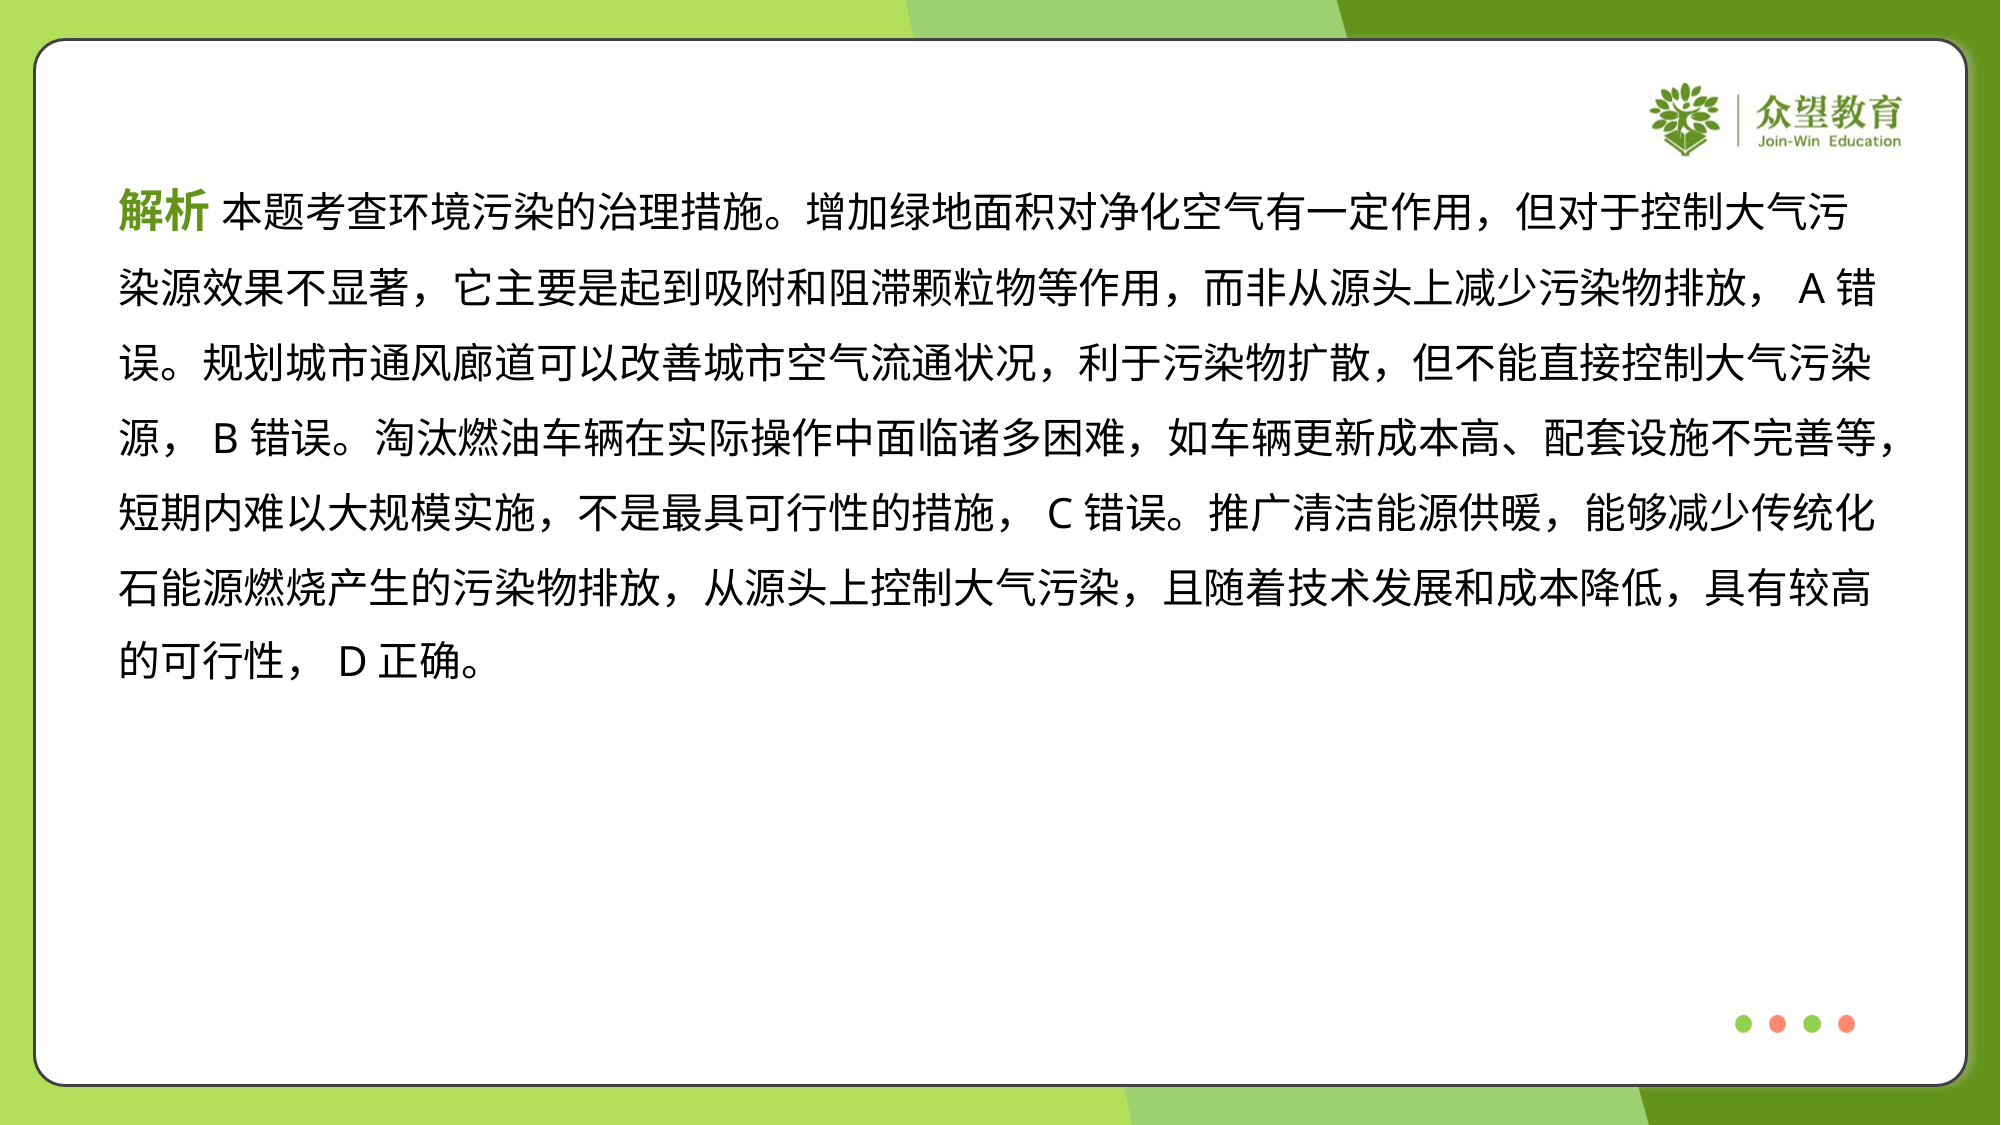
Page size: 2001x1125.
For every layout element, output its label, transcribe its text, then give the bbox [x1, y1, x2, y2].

picture [0, 0, 2000, 1125]
text_box 解析 本题考查环境污染的治理措施。增加绿地面积对净化空气有一定作用，但对于控制大气污 染源效果不显著，它主要是起到吸附和阻滞颗粒物等作用，而非从源头上减少污染物排放，A错 误。规划城市通风廊道可以改善城市空气流通状况，利于污染物扩散，但不能直接控制大气污染 源，B错误。淘汰燃油车辆在实际操作中面临诸多困难，如车辆更新成本高、配套设施不完善等， 短期内难以大规模实施，不是最具可行性的措施，C错误。推广清洁能源供暖，能够减少传统化 石能源燃烧产生的污染物排放，从源头上控制大气污染，且随着技术发展和成本降低，具有较高 的可行性，D正确。 [118, 159, 1883, 677]
